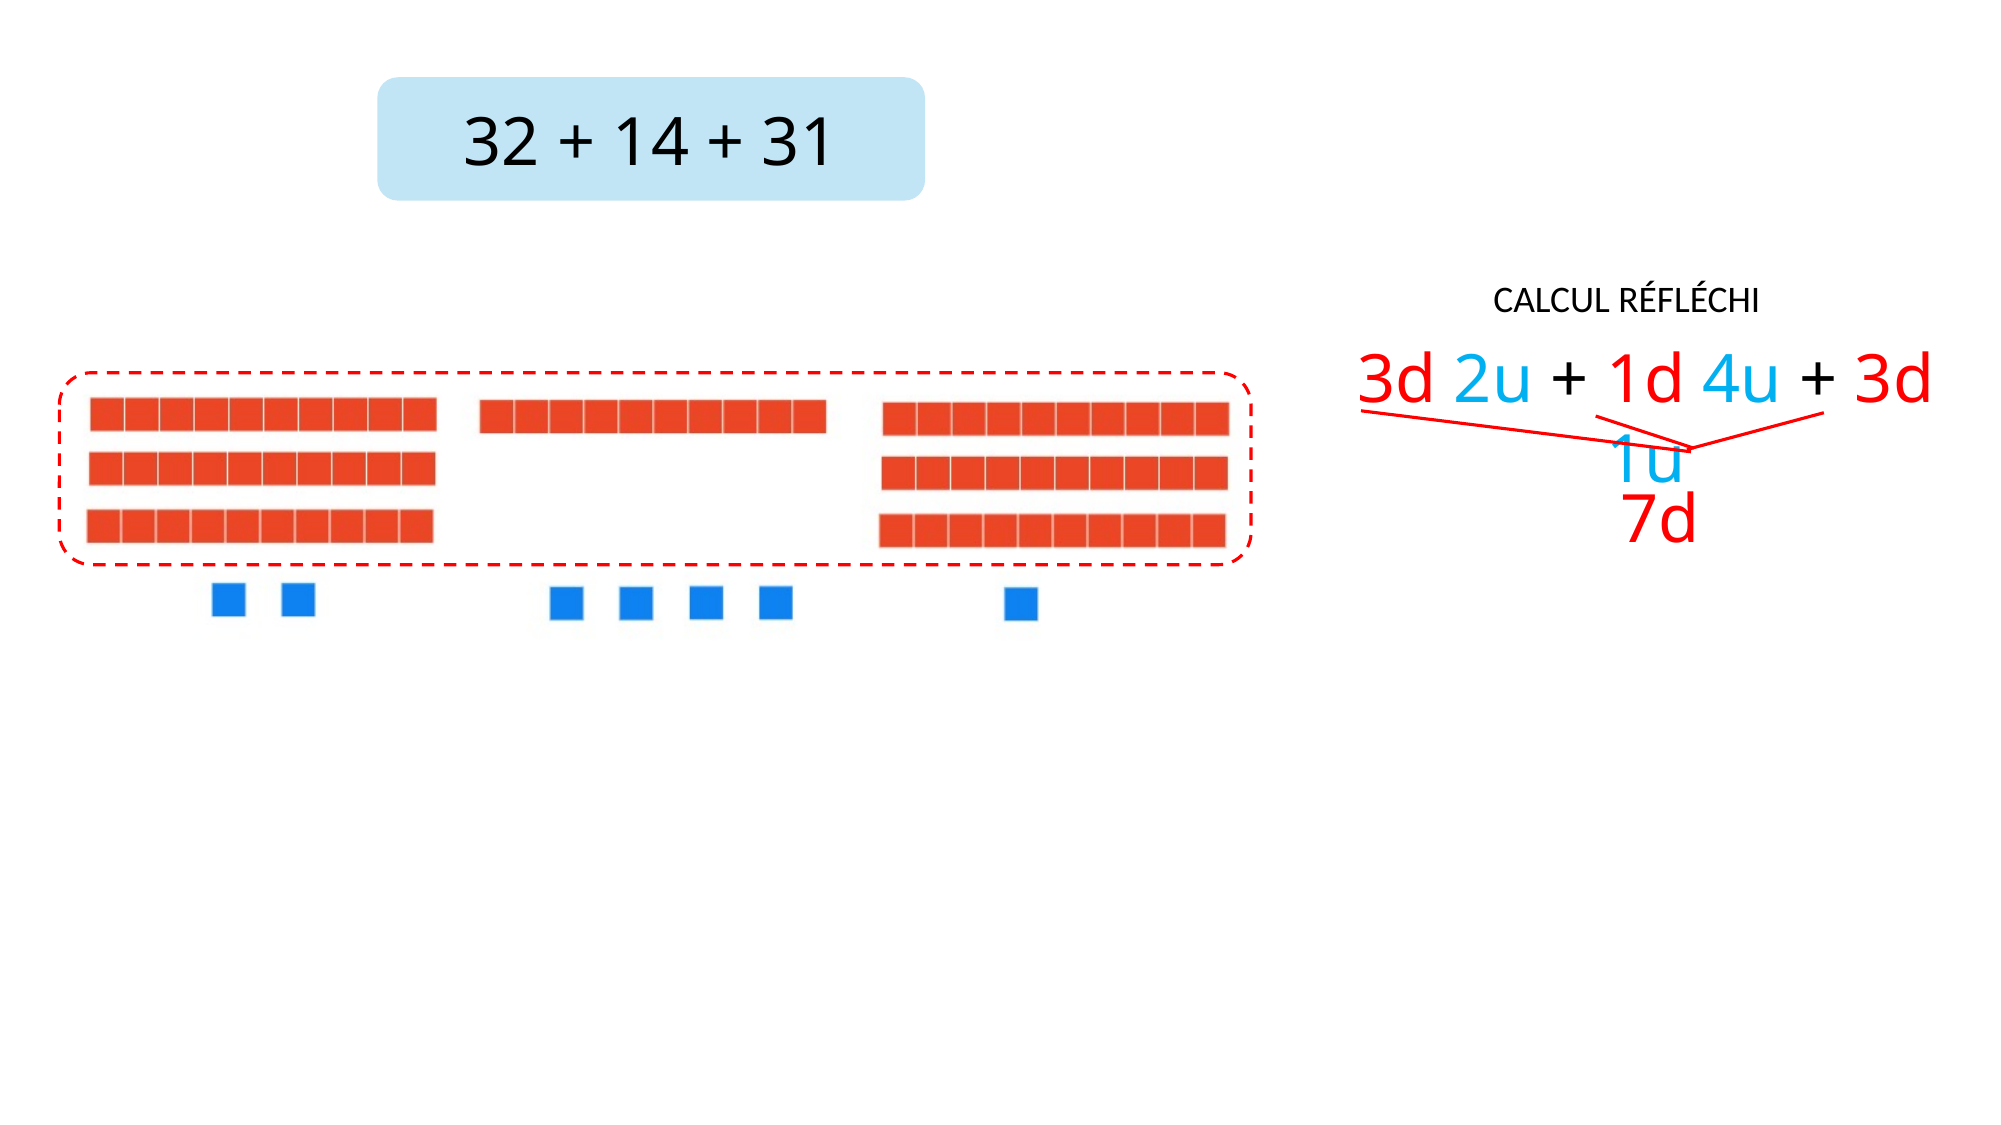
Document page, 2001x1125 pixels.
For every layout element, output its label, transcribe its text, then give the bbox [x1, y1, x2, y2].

text_box 7d [1358, 468, 1961, 563]
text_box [1360, 410, 1825, 453]
text_box 32 + 14 + 31 [375, 75, 927, 203]
picture [17, 328, 1299, 691]
text_box CALCUL RÉFLÉCHI [1478, 268, 1786, 328]
text_box 3d 2u + 1d 4u + 3d 1u [1319, 328, 1973, 504]
